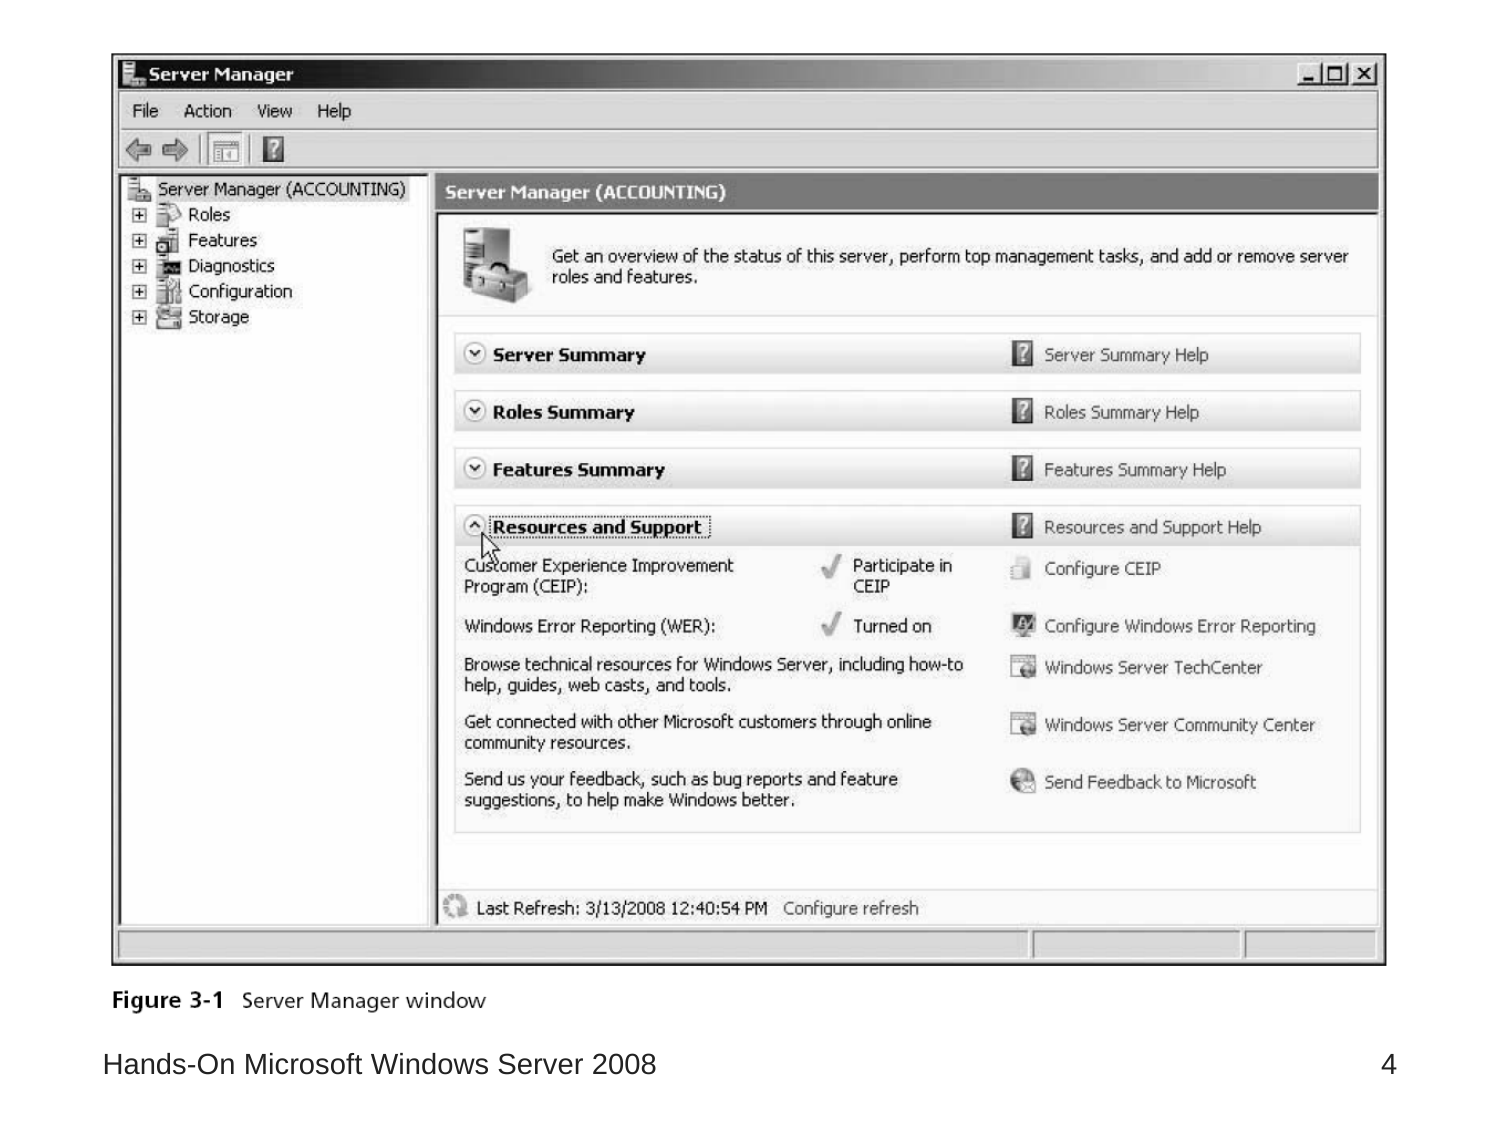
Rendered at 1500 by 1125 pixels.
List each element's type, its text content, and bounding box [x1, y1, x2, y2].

picture [107, 49, 1392, 1018]
slide_number 4 [1074, 1037, 1413, 1101]
footer Hands-On Microsoft Windows Server 2008 [87, 1037, 1051, 1101]
